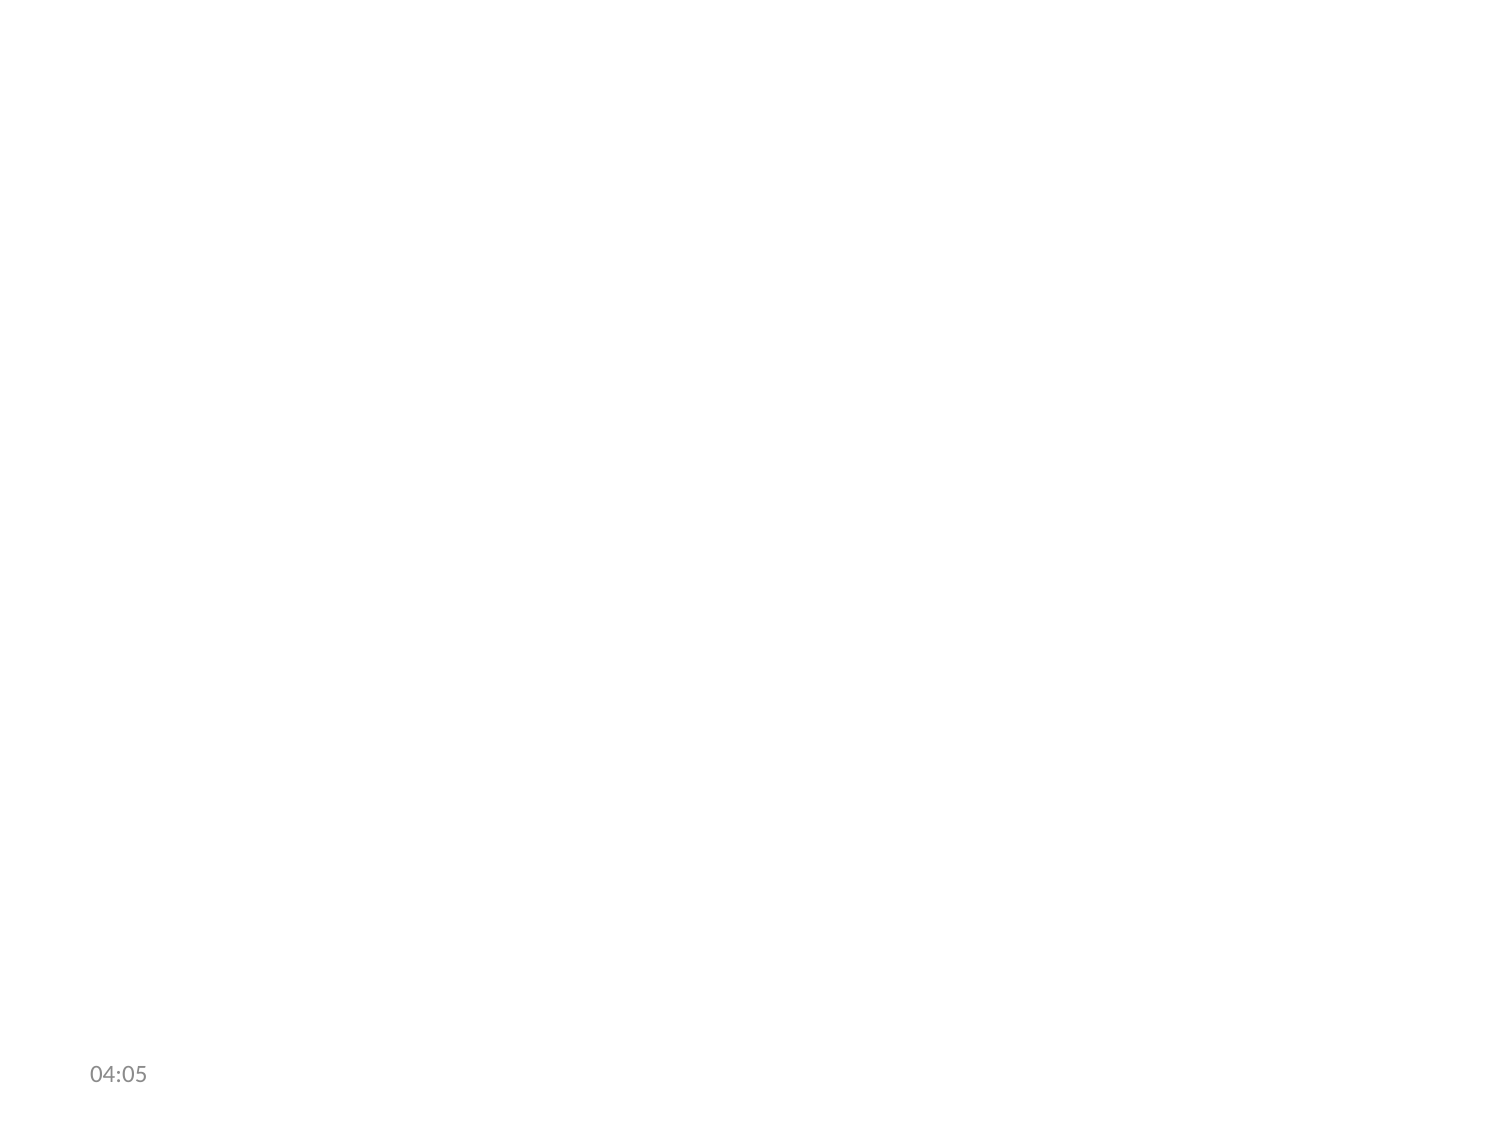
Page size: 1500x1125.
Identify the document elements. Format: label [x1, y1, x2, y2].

slide_number [75, 1042, 425, 1103]
